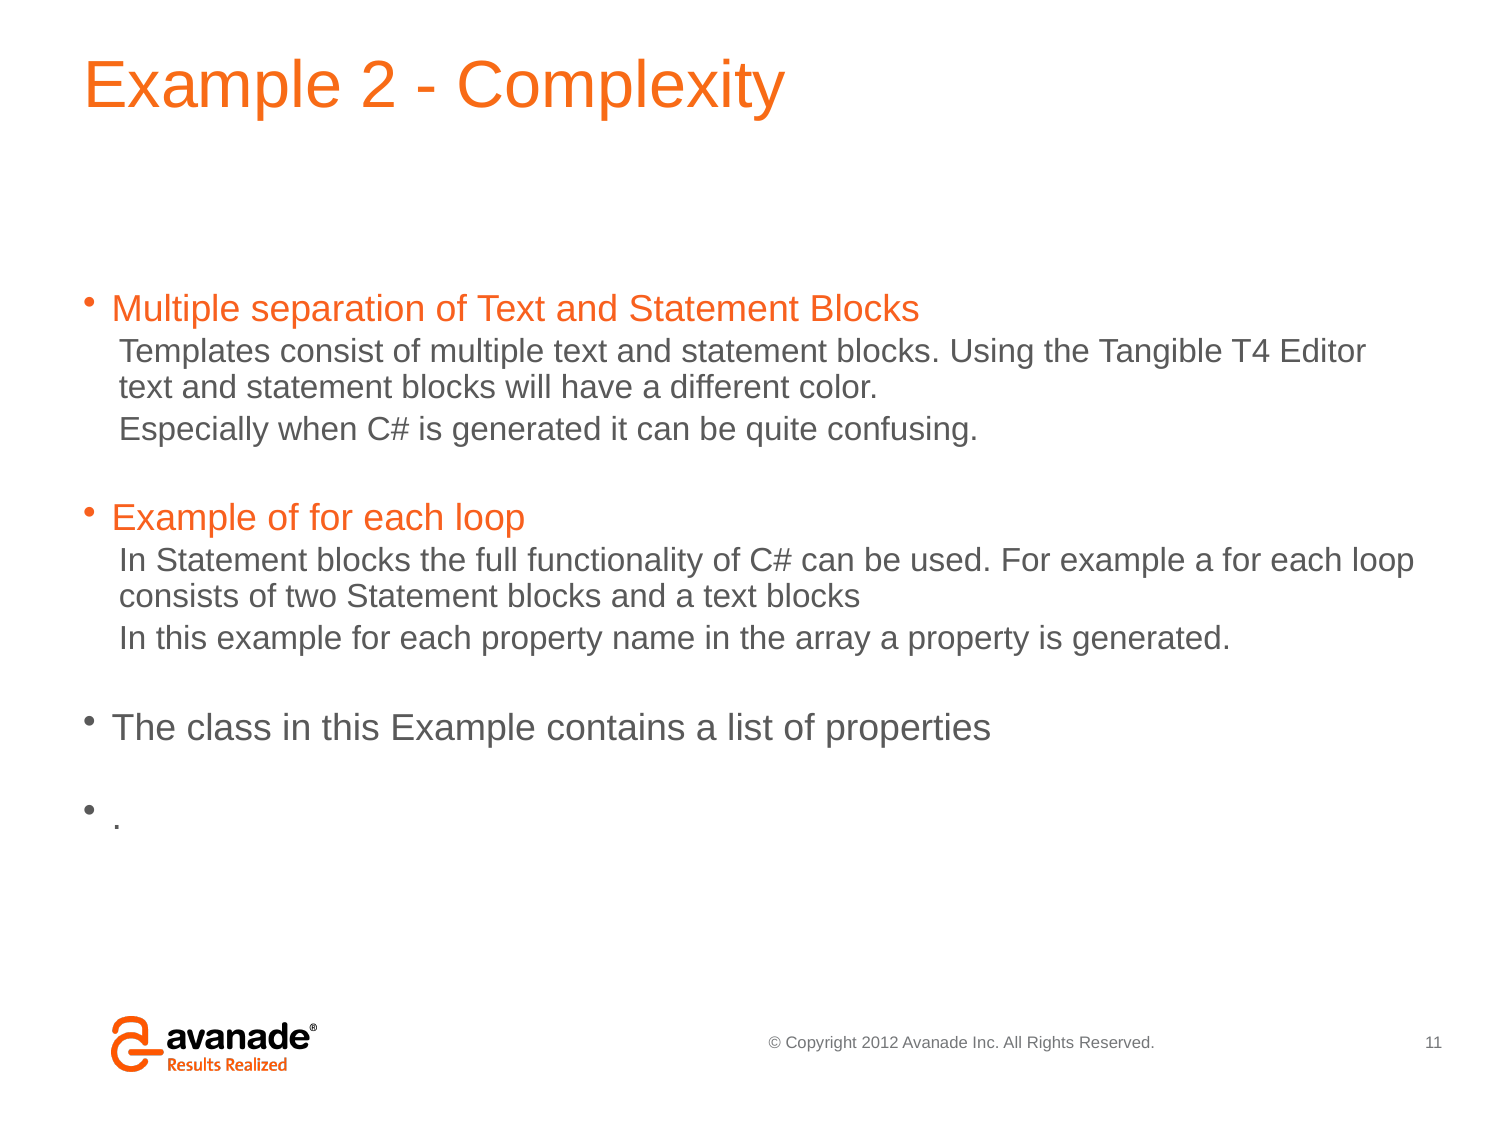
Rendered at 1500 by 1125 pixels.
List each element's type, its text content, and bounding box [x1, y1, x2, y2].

picture [111, 1016, 317, 1072]
title Example 2 - Complexity [82, 49, 1419, 200]
list Multiple separation of Text and Statement Blocks Templates consist of multiple text and statement blocks. Using the Tangible T4 Editor text and statement blocks will have a different color. Especially when C# is generated it can be quite confusing. Example of for each loop In Statement blocks the full functionality of C# can be used. For example a for each loop consists of two Statement blocks and a text blocks In this example for each property name in the array a property is generated. The class in this Example contains a list of properties . [82, 239, 1419, 966]
slide_number 11 [1424, 1033, 1500, 1058]
